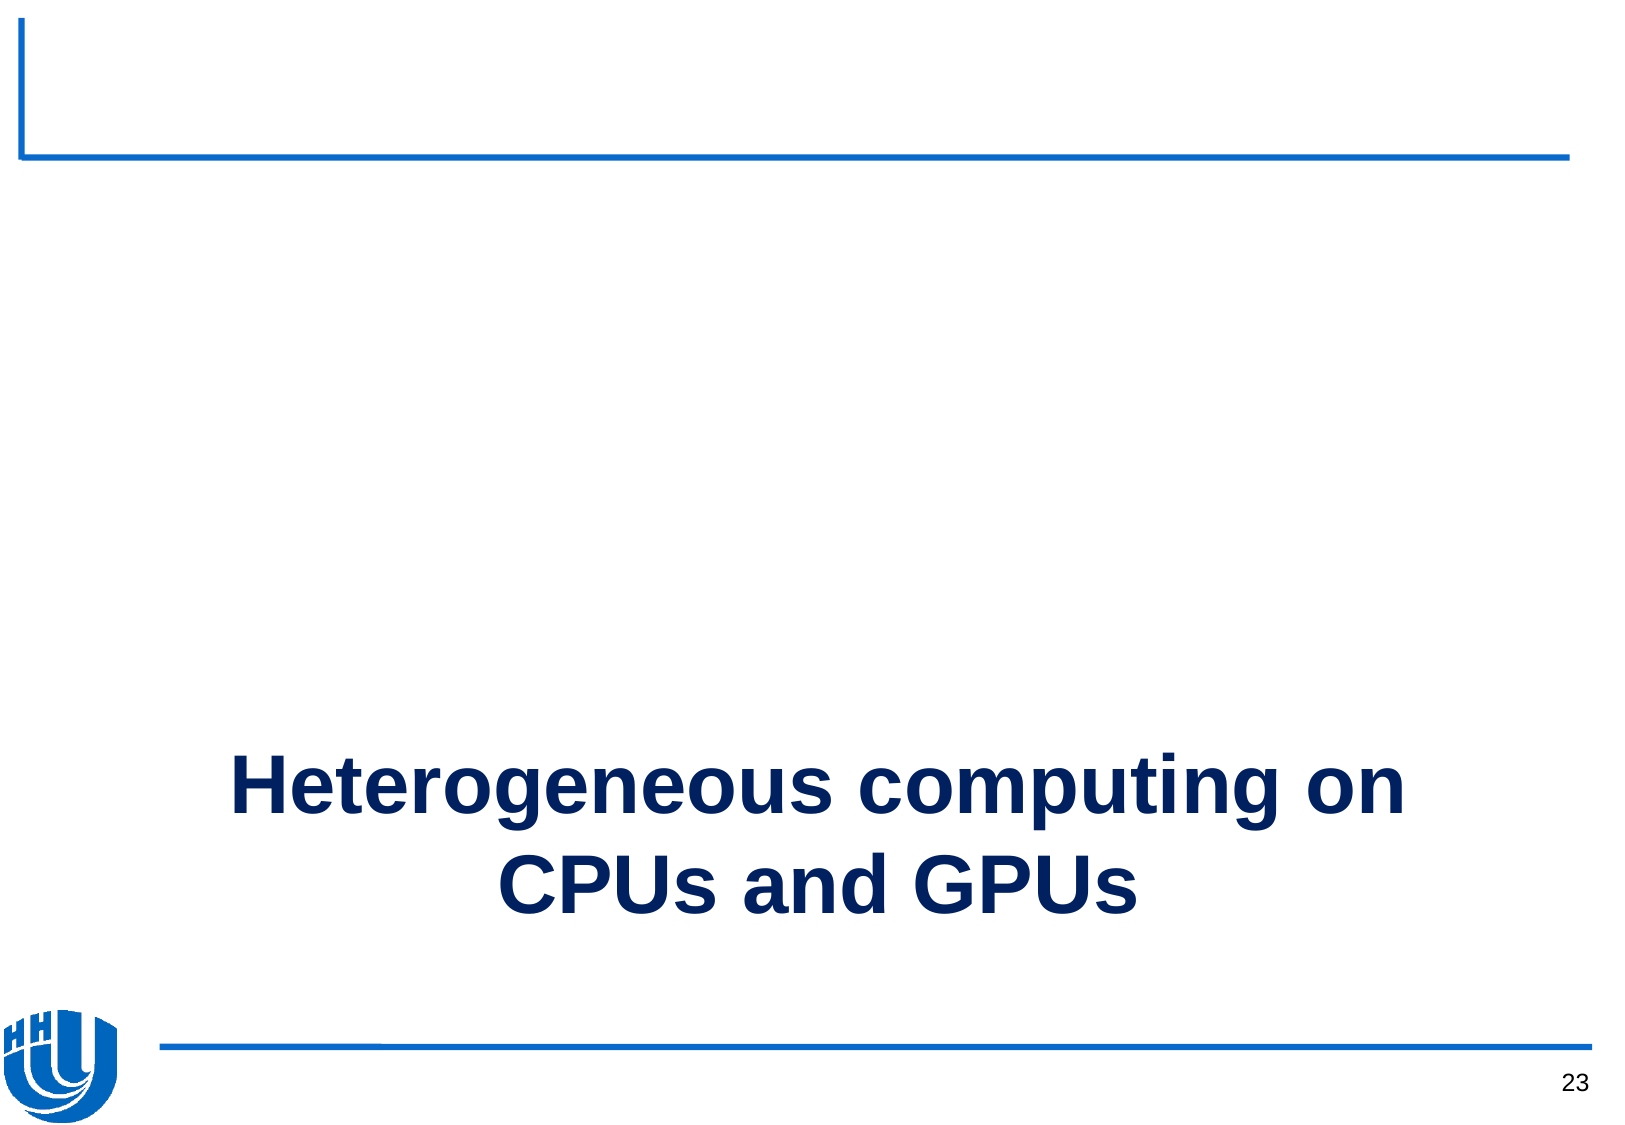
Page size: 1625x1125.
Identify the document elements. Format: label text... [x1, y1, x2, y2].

title Heterogeneous computing on CPUs and GPUs [128, 722, 1509, 947]
picture [4, 1010, 117, 1123]
